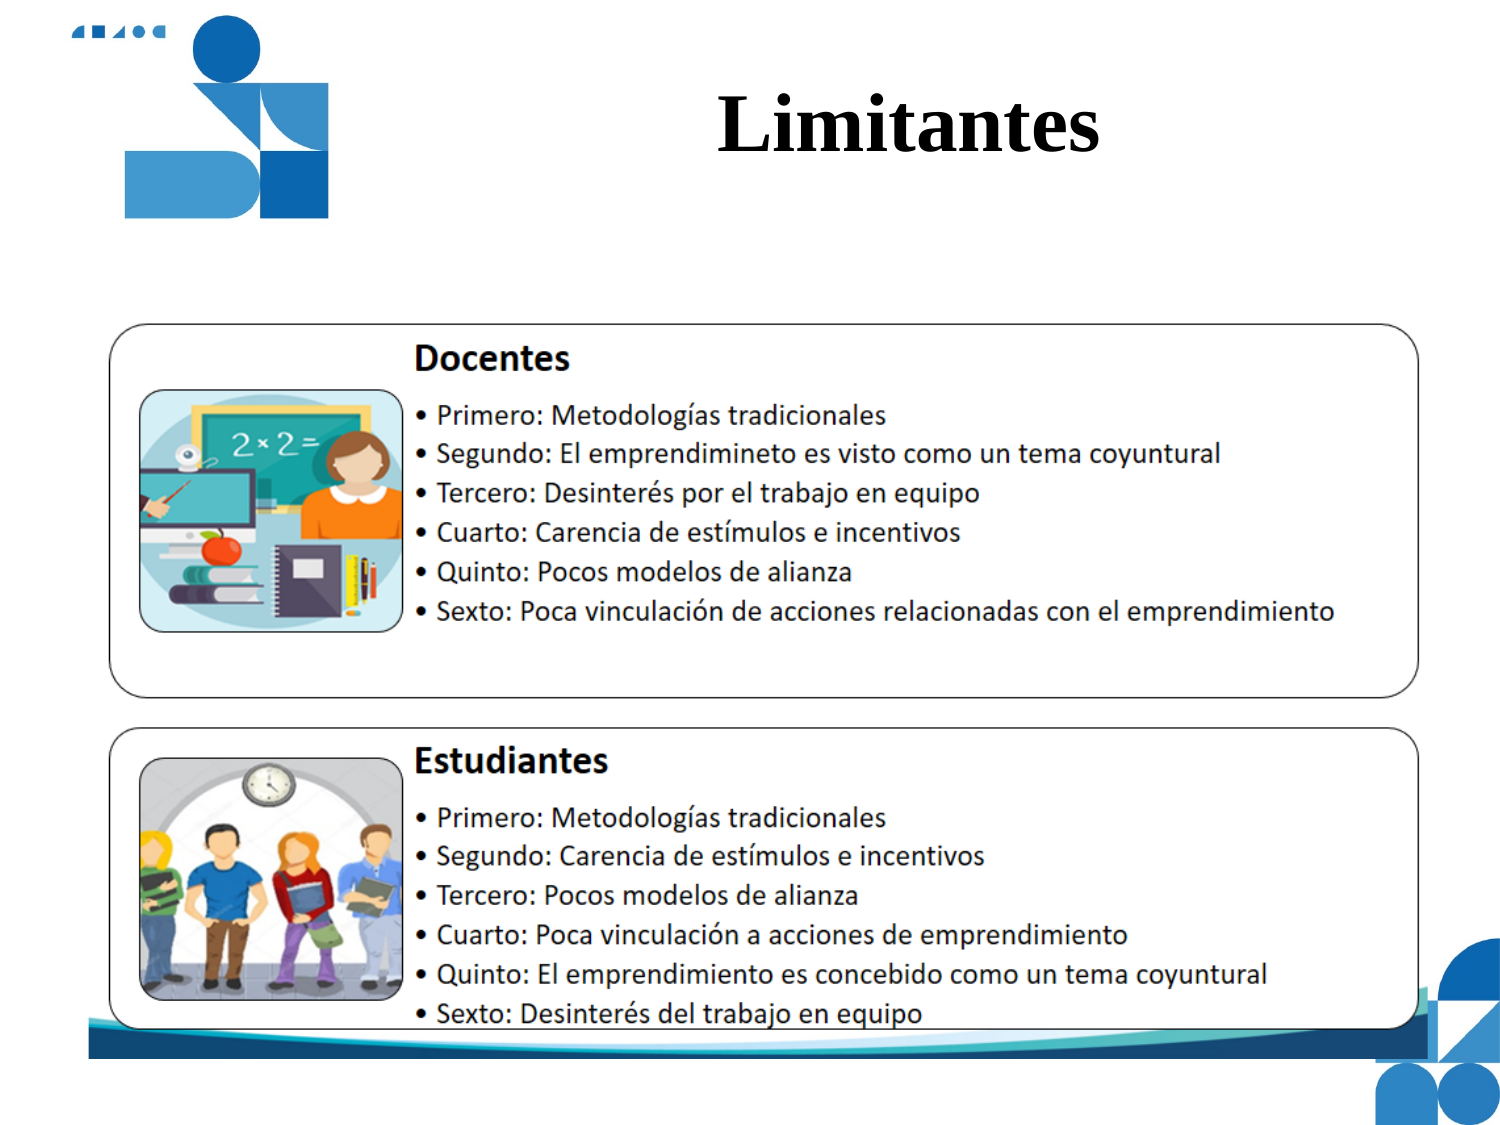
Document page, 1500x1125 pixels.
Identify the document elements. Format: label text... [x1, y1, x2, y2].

picture [0, 0, 1500, 1125]
title Limitantes [383, 61, 1436, 232]
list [88, 321, 1428, 1059]
